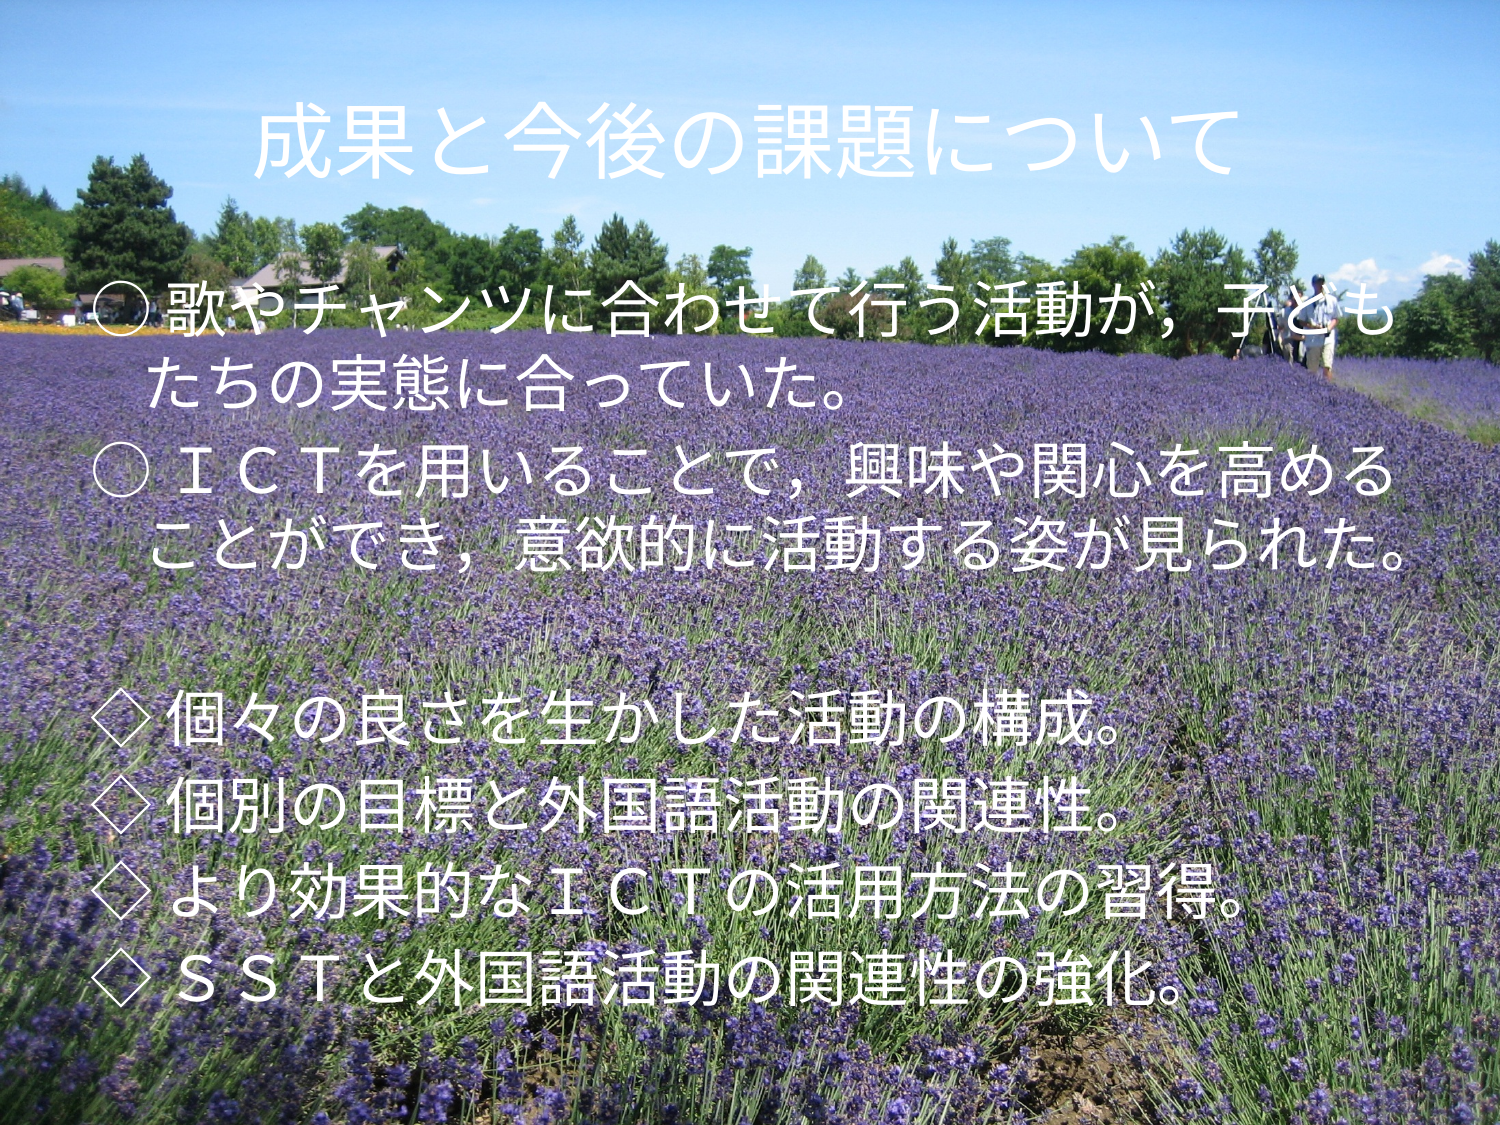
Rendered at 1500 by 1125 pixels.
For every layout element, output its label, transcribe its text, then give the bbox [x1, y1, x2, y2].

title 成果と今後の課題について [75, 45, 1425, 233]
picture [0, 0, 1500, 1125]
list ○歌やチャンツに合わせて行う活動が，子どもたちの実態に合っていた。 ○ＩＣＴを用いることで，興味や関心を高めることができ，意欲的に活動する姿が見られた。 ◇個々の良さを生かした活動の構成。 ◇個別の目標と外国語活動の関連性。 ◇より効果的なＩＣＴの活用方法の習得。 ◇ＳＳＴと外国語活動の関連性の強化。 [75, 262, 1425, 1094]
